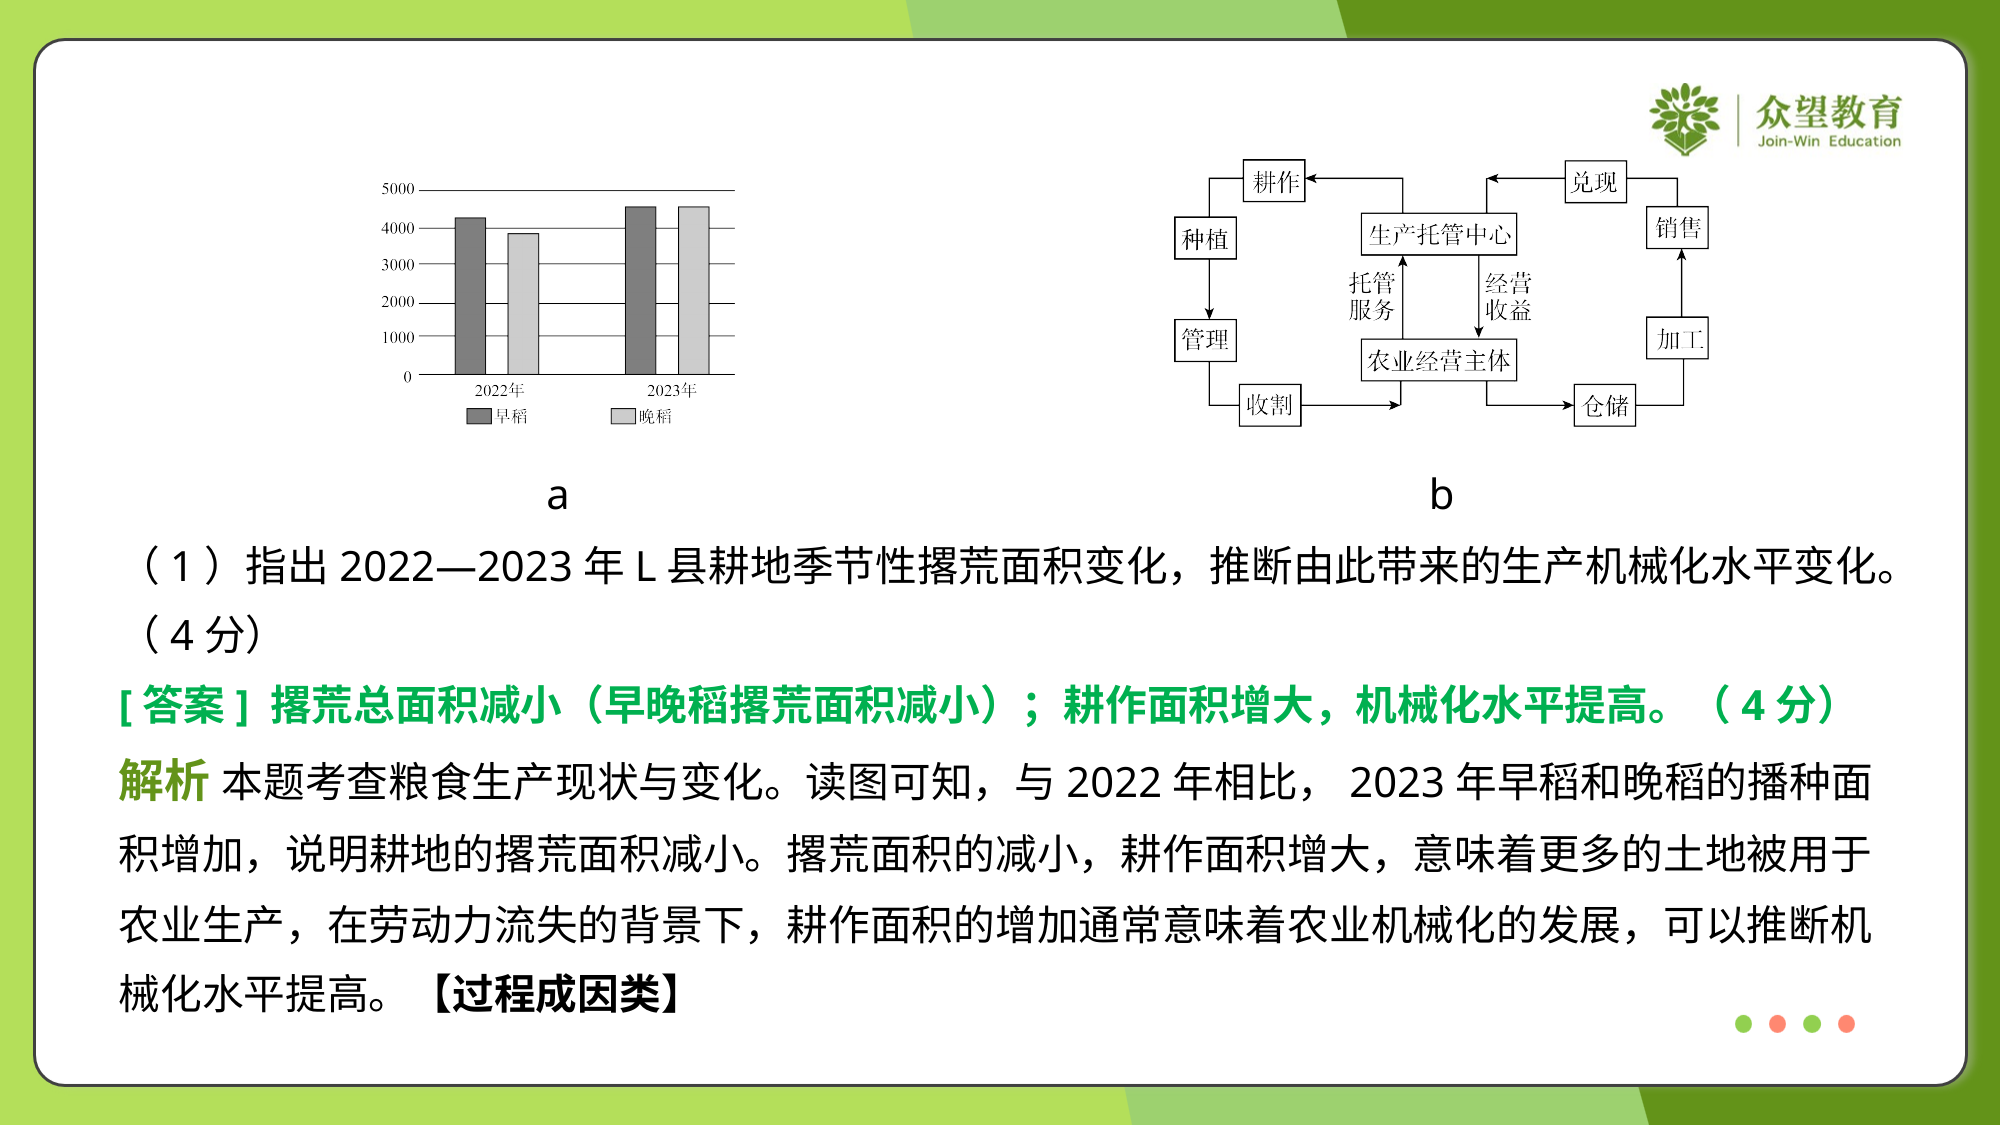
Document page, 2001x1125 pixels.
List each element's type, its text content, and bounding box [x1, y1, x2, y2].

text_box （1）指出2022—2023年L县耕地季节性撂荒面积变化，推断由此带来的生产机械化水平变化。 （4分） [118, 518, 1883, 652]
text_box [答案] 撂荒总面积减小（早晚稻撂荒面积减小）；耕作面积增大，机械化水平提高。（4分） [118, 660, 1883, 722]
text_box b [1423, 447, 1460, 511]
text_box 解析 本题考查粮食生产现状与变化。读图可知，与2022年相比，2023年早稻和晚稻的播种面 积增加，说明耕地的撂荒面积减小。撂荒面积的减小，耕作面积增大，意味着更多的土地被用于 农业生产，在劳动力流失的背景下，耕作面积的增加通常意味着农业机械化的发展，可以推断机 械化水平提高。【过程成因类】 [118, 736, 1883, 1012]
picture [0, 0, 2000, 1125]
text_box a [541, 447, 575, 511]
